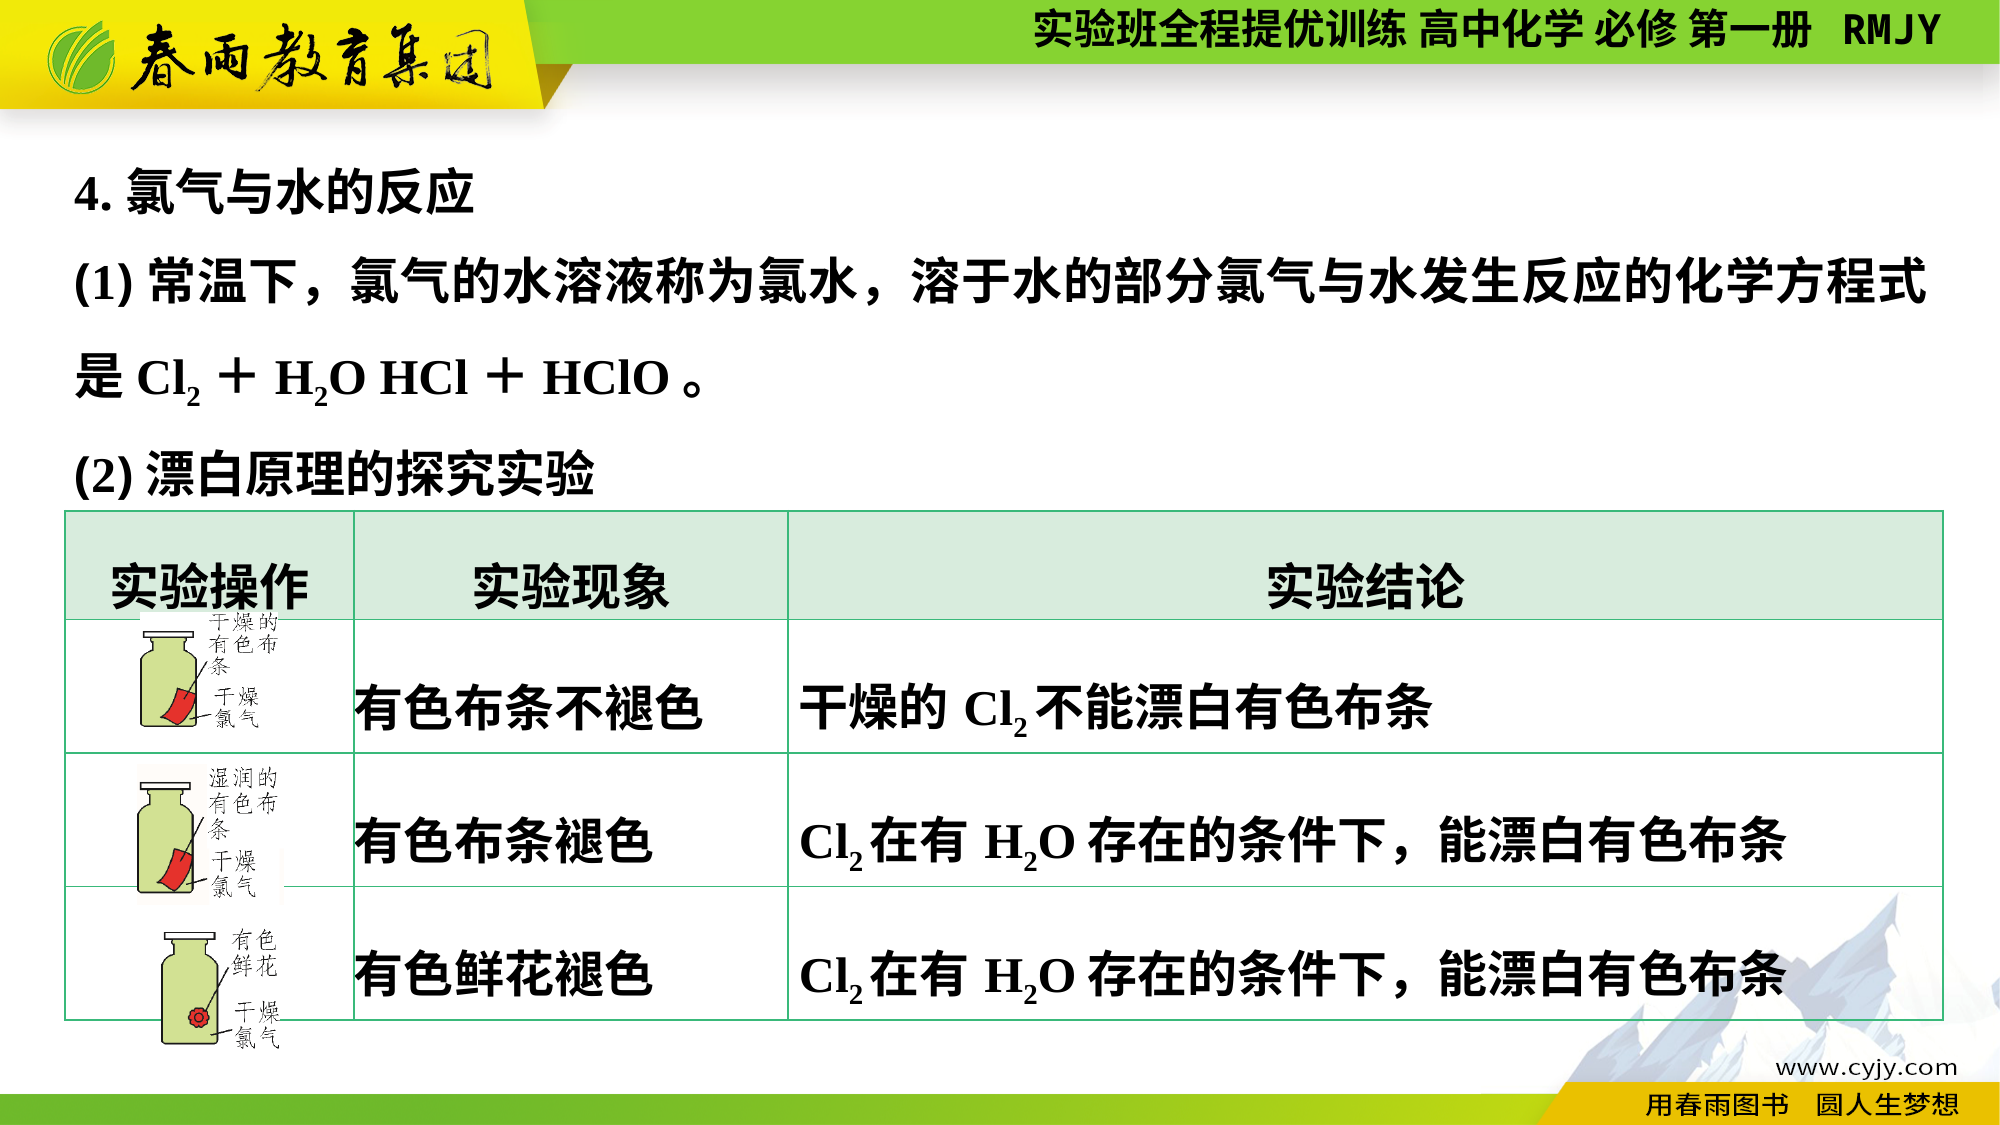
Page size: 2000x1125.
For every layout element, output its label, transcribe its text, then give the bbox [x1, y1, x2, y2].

table_header 实验现象 [355, 512, 787, 619]
table_header 实验操作 [66, 512, 353, 619]
table_cell [66, 887, 353, 1019]
table_cell [66, 620, 353, 752]
table_cell 有色鲜花褪色 [355, 887, 787, 1019]
table_header 实验结论 [789, 512, 1942, 619]
picture [0, 0, 2000, 1125]
table_cell 有色布条褪色 [355, 754, 787, 886]
table_cell Cl2在有H2O存在的条件下，能漂白有色布条 [789, 887, 1942, 1019]
table_cell [66, 754, 353, 886]
table_cell 有色布条不褪色 [355, 620, 787, 752]
table_cell 干燥的Cl2不能漂白有色布条 [789, 620, 1942, 752]
table_cell Cl2在有H2O存在的条件下，能漂白有色布条 [789, 754, 1942, 886]
